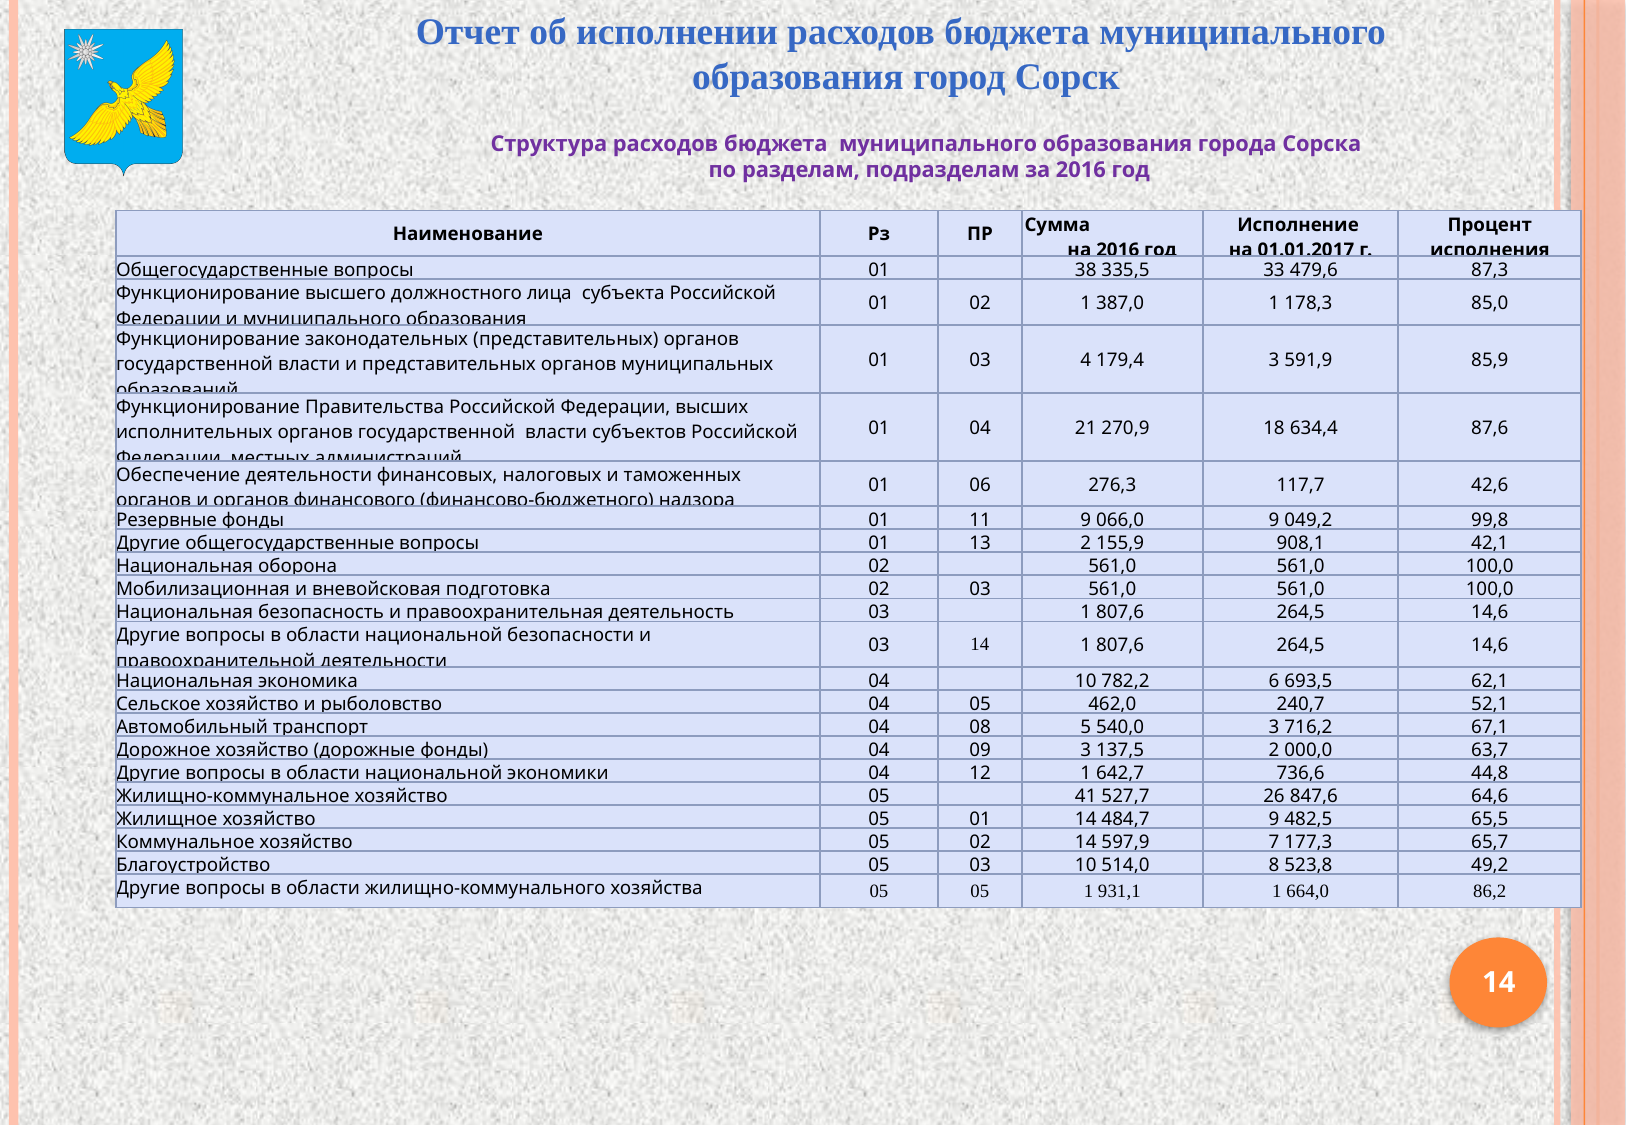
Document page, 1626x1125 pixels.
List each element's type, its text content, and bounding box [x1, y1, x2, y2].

table_cell Национальная экономика [117, 668, 819, 689]
table_cell Национальная оборона [117, 553, 819, 574]
table_cell 41 527,7 [1023, 783, 1202, 804]
table_cell 1 178,3 [1204, 280, 1397, 324]
table_cell 5 540,0 [1023, 714, 1202, 735]
table_cell 1 807,6 [1023, 599, 1202, 621]
table_cell Другие вопросы в области национальной экономики [117, 760, 819, 781]
table_cell Мобилизационная и вневойсковая подготовка [117, 576, 819, 598]
table_cell 1 387,0 [1023, 280, 1202, 324]
slide_number 14 [1444, 940, 1553, 1027]
table_cell 44,8 [1399, 760, 1580, 781]
table_cell 04 [821, 714, 937, 735]
table_cell Жилищно-коммунальное хозяйство [117, 783, 819, 804]
table_cell 264,5 [1204, 599, 1397, 621]
table_cell Автомобильный транспорт [117, 714, 819, 735]
table_cell 4 179,4 [1023, 326, 1202, 392]
table_cell 62,1 [1399, 668, 1580, 689]
picture [0, 0, 8, 1125]
table_cell 13 [939, 530, 1021, 551]
table_cell 38 335,5 [1023, 257, 1202, 278]
table_cell 21 270,9 [1023, 394, 1202, 460]
table_cell 09 [939, 737, 1021, 758]
table_cell 117,7 [1204, 462, 1397, 505]
picture [19, 0, 1554, 1125]
table_cell 85,9 [1399, 326, 1580, 392]
table_cell 64,6 [1399, 783, 1580, 804]
table_cell 05 [939, 875, 1021, 907]
table_cell 14 [939, 622, 1021, 666]
table_cell 01 [821, 280, 937, 324]
table_cell 02 [821, 553, 937, 574]
table_cell Коммунальное хозяйство [117, 829, 819, 850]
table_cell 276,3 [1023, 462, 1202, 505]
table_cell 1 664,0 [1204, 875, 1397, 907]
table_cell 8 523,8 [1204, 852, 1397, 873]
table_cell 04 [939, 394, 1021, 460]
table_cell 14 484,7 [1023, 806, 1202, 827]
table_cell 01 [821, 530, 937, 551]
table_cell 86,2 [1399, 875, 1580, 907]
table_cell 03 [939, 852, 1021, 873]
table_cell 05 [821, 875, 937, 907]
table_cell 01 [821, 462, 937, 505]
table_cell 06 [939, 462, 1021, 505]
table_cell Функционирование высшего должностного лица субъекта Российской Федерации и муниципального образования [117, 280, 819, 324]
table_cell 67,1 [1399, 714, 1580, 735]
table_cell 3 137,5 [1023, 737, 1202, 758]
table_cell 2 000,0 [1204, 737, 1397, 758]
table_cell Жилищное хозяйство [117, 806, 819, 827]
table_cell 03 [939, 576, 1021, 598]
table_cell [939, 668, 1021, 689]
table_cell Функционирование Правительства Российской Федерации, высших исполнительных органов государственной власти субъектов Российской Федерации, местных администраций [117, 394, 819, 460]
table_cell 03 [821, 599, 937, 621]
table_cell 52,1 [1399, 691, 1580, 712]
table_cell 99,8 [1399, 507, 1580, 528]
table_header Процент исполнения [1399, 211, 1580, 255]
table_cell 04 [821, 760, 937, 781]
table_cell 04 [821, 737, 937, 758]
table_cell 10 514,0 [1023, 852, 1202, 873]
text_box Структура расходов бюджета муниципального образования города Сорска по разделам, подразделам за 2016 год [264, 121, 1590, 189]
table_header Рз [821, 211, 937, 255]
table_cell Другие вопросы в области национальной безопасности и правоохранительной деятельности [117, 622, 819, 666]
table_cell 01 [821, 257, 937, 278]
table_cell 87,3 [1399, 257, 1580, 278]
table_cell 42,6 [1399, 462, 1580, 505]
table_header Сумма на 2016 год [1023, 211, 1202, 255]
table_cell Сельское хозяйство и рыболовство [117, 691, 819, 712]
table_cell 14,6 [1399, 622, 1580, 666]
table_cell 03 [821, 622, 937, 666]
table_cell 7 177,3 [1204, 829, 1397, 850]
table_cell 561,0 [1023, 553, 1202, 574]
table_cell 9 049,2 [1204, 507, 1397, 528]
table_cell 01 [821, 394, 937, 460]
table_cell 3 591,9 [1204, 326, 1397, 392]
table_cell Другие общегосударственные вопросы [117, 530, 819, 551]
table_cell Функционирование законодательных (представительных) органов государственной власти и представительных органов муниципальных образований [117, 326, 819, 392]
table_cell 561,0 [1023, 576, 1202, 598]
table_header ПР [939, 211, 1021, 255]
table_cell 100,0 [1399, 576, 1580, 598]
table_cell 6 693,5 [1204, 668, 1397, 689]
picture [1561, 0, 1570, 121]
table_cell Другие вопросы в области жилищно-коммунального хозяйства [117, 875, 819, 907]
table_cell 02 [939, 280, 1021, 324]
table_cell [939, 553, 1021, 574]
picture [1561, 189, 1570, 210]
table_cell 42,1 [1399, 530, 1580, 551]
table_cell 9 482,5 [1204, 806, 1397, 827]
table_cell 05 [821, 852, 937, 873]
table_cell 01 [939, 806, 1021, 827]
table_cell Обеспечение деятельности финансовых, налоговых и таможенных органов и органов финансового (финансово-бюджетного) надзора [117, 462, 819, 505]
table_cell 561,0 [1204, 553, 1397, 574]
table_cell 01 [821, 507, 937, 528]
table_cell 63,7 [1399, 737, 1580, 758]
table_cell 05 [821, 806, 937, 827]
table_cell 02 [939, 829, 1021, 850]
table_cell 05 [821, 829, 937, 850]
table_cell 87,6 [1399, 394, 1580, 460]
table_cell 33 479,6 [1204, 257, 1397, 278]
table_cell 462,0 [1023, 691, 1202, 712]
table_cell 05 [821, 783, 937, 804]
table_cell Общегосударственные вопросы [117, 257, 819, 278]
table_cell 14,6 [1399, 599, 1580, 621]
table_cell [939, 599, 1021, 621]
table_cell 18 634,4 [1204, 394, 1397, 460]
table_cell 04 [821, 668, 937, 689]
table_cell 561,0 [1204, 576, 1397, 598]
table_cell Дорожное хозяйство (дорожные фонды) [117, 737, 819, 758]
table_cell 10 782,2 [1023, 668, 1202, 689]
table_cell 100,0 [1399, 553, 1580, 574]
table_cell 9 066,0 [1023, 507, 1202, 528]
table_cell 02 [821, 576, 937, 598]
table_cell 05 [939, 691, 1021, 712]
table_cell 1 931,1 [1023, 875, 1202, 907]
table_cell [939, 257, 1021, 278]
table_cell Резервные фонды [117, 507, 819, 528]
table_cell 26 847,6 [1204, 783, 1397, 804]
table_cell 01 [821, 326, 937, 392]
table_cell 736,6 [1204, 760, 1397, 781]
table_cell 11 [939, 507, 1021, 528]
table_cell 49,2 [1399, 852, 1580, 873]
table_header Наименование [117, 211, 819, 255]
table_cell 2 155,9 [1023, 530, 1202, 551]
table_cell 3 716,2 [1204, 714, 1397, 735]
table_cell 65,5 [1399, 806, 1580, 827]
table_cell 1 807,6 [1023, 622, 1202, 666]
table_cell 264,5 [1204, 622, 1397, 666]
table_cell 03 [939, 326, 1021, 392]
table_cell Национальная безопасность и правоохранительная деятельность [117, 599, 819, 621]
table_cell 65,7 [1399, 829, 1580, 850]
table_cell 1 642,7 [1023, 760, 1202, 781]
table_cell [939, 783, 1021, 804]
table_cell 08 [939, 714, 1021, 735]
table_cell 14 597,9 [1023, 829, 1202, 850]
picture [1561, 908, 1570, 1125]
table_cell 908,1 [1204, 530, 1397, 551]
table_cell 85,0 [1399, 280, 1580, 324]
table_cell Благоустройство [117, 852, 819, 873]
table_cell 12 [939, 760, 1021, 781]
table_header Исполнение на 01.01.2017 г. [1204, 211, 1397, 255]
table_cell 240,7 [1204, 691, 1397, 712]
text_box Отчет об исполнении расходов бюджета муниципального образования город Сорск [269, 0, 1543, 105]
table_cell 04 [821, 691, 937, 712]
